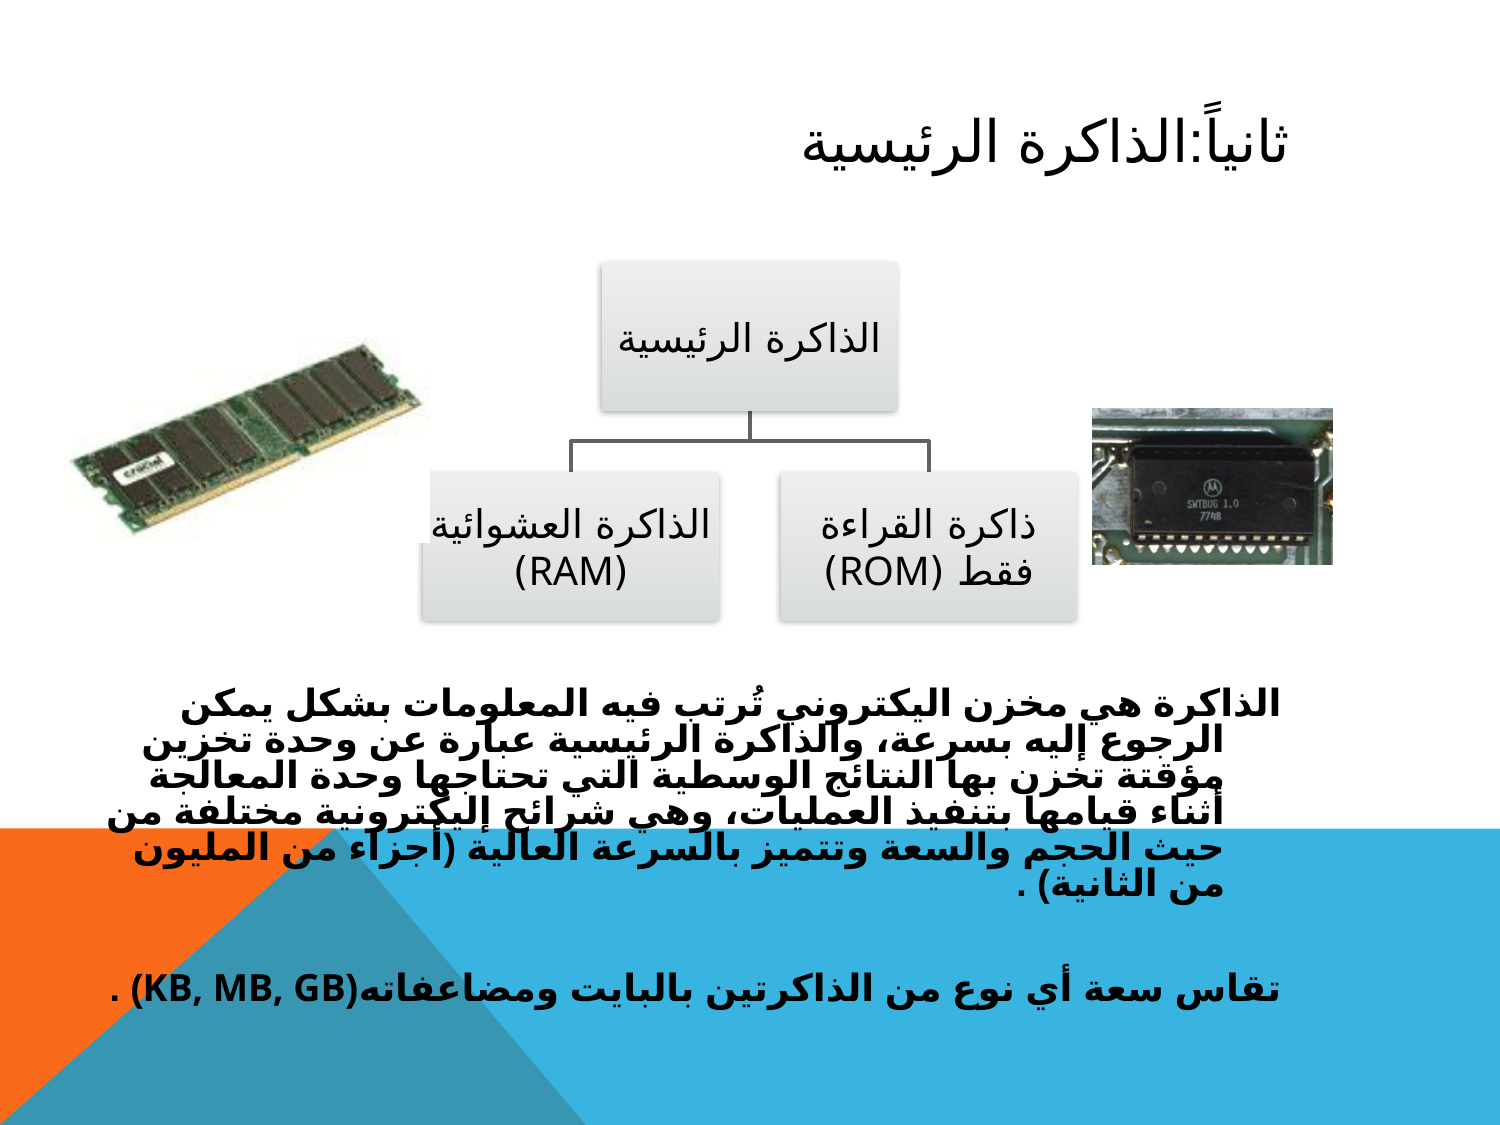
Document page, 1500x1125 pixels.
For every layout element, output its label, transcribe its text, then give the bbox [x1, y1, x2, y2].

picture [1092, 408, 1333, 566]
title ثانياً:الذاكرة الرئيسية [75, 45, 1306, 233]
picture [64, 337, 430, 543]
list الذاكرة هي مخزن اليكتروني تُرتب فيه المعلومات بشكل يمكن الرجوع إليه بسرعة، والذاكرة الرئيسية عبارة عن وحدة تخزين مؤقتة تخزن بها النتائج الوسطية التي تحتاجها وحدة المعالجة أثناء قيامها بتنفيذ العمليات، وهي شرائح إليكترونية مختلفة من حيث الحجم والسعة وتتميز بالسرعة العالية (أجزاء من المليون من الثانية) . تقاس سعة أي نوع من الذاكرتين بالبايت ومضاعفاته(KB, MB, GB) . [88, 680, 1297, 1083]
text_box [74, 262, 1426, 621]
